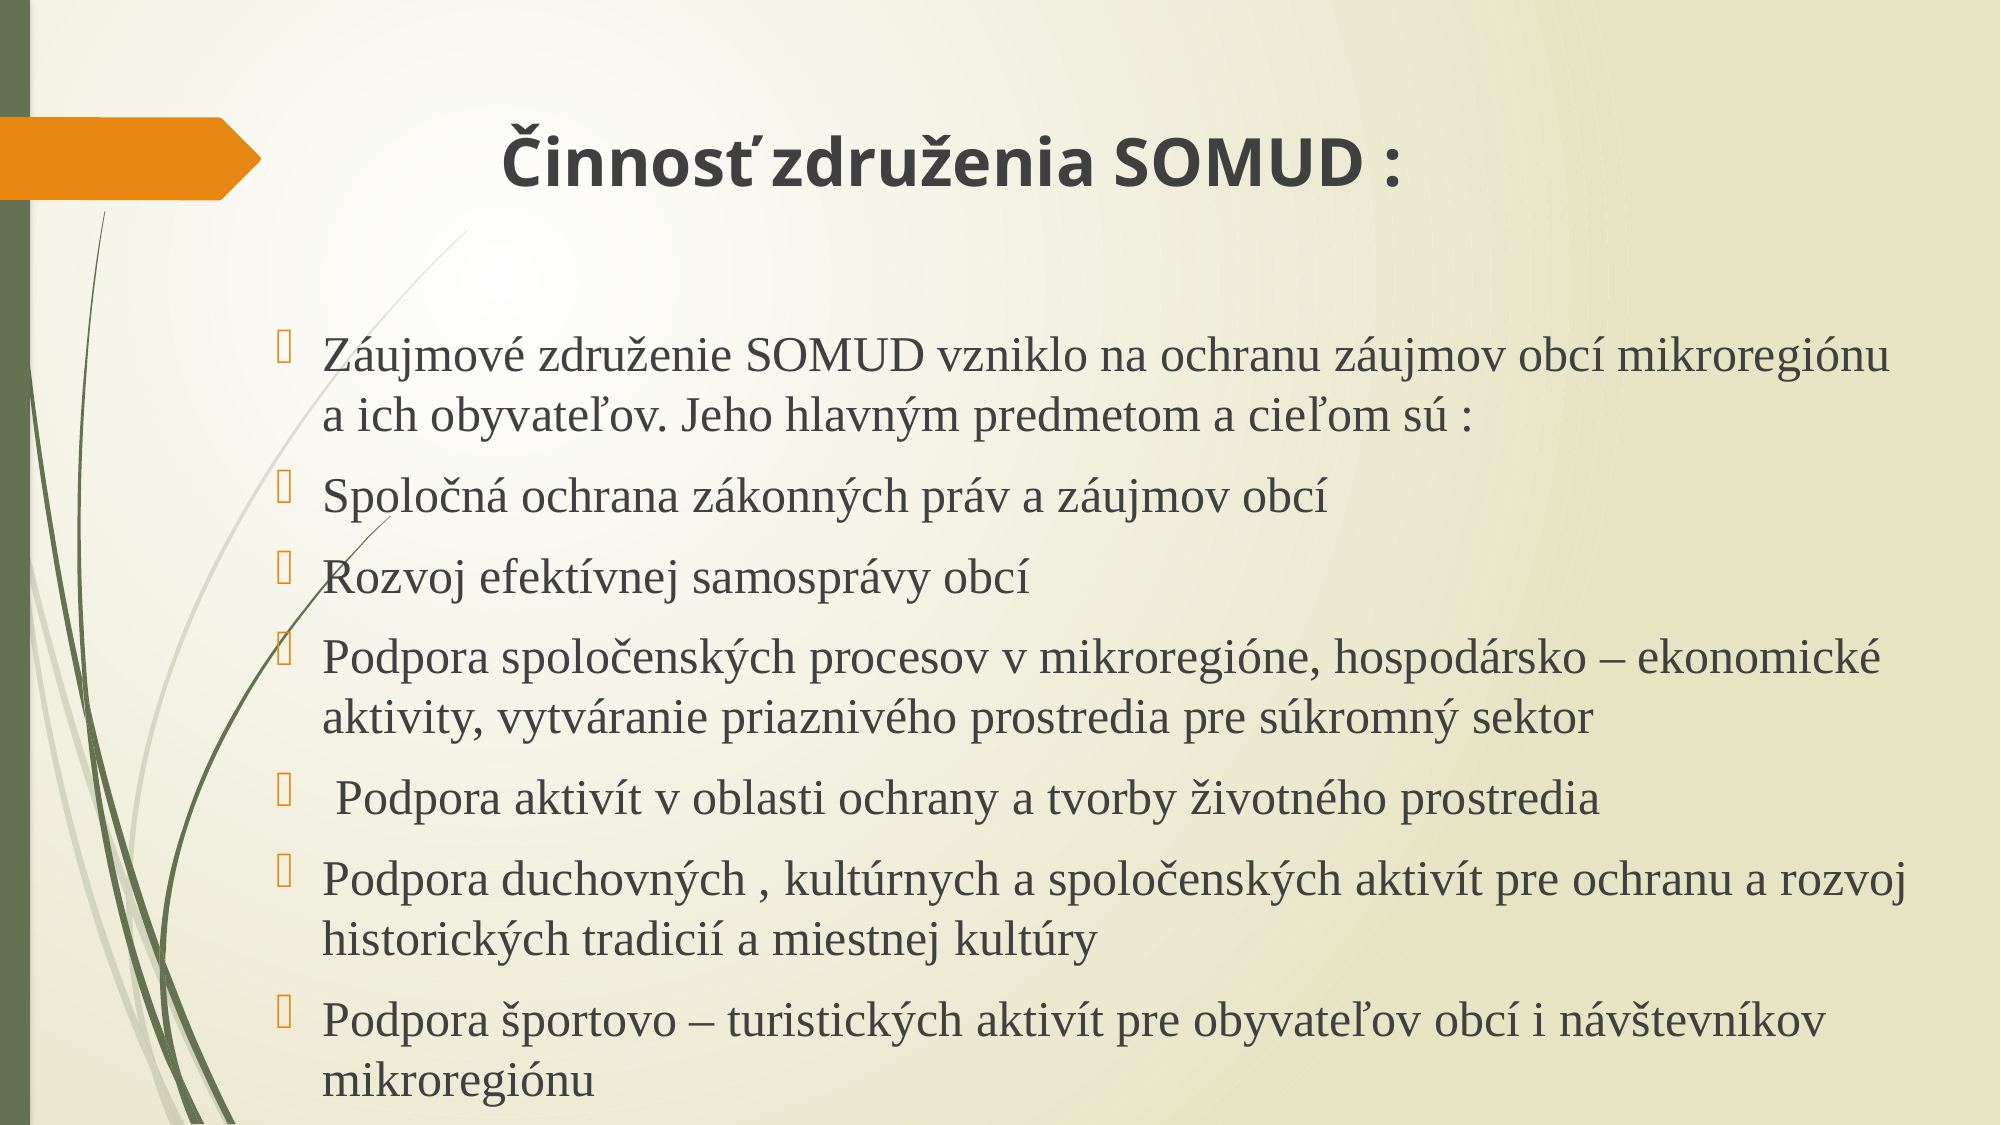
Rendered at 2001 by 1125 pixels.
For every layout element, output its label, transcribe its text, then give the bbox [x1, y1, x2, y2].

title [425, 19, 1888, 111]
list Činnosť združenia SOMUD : Záujmové združenie SOMUD vzniklo na ochranu záujmov obcí mikroregiónu a ich obyvateľov. Jeho hlavným predmetom a cieľom sú : Spoločná ochrana zákonných práv a záujmov obcí Rozvoj efektívnej samosprávy obcí Podpora spoločenských procesov v mikroregióne, hospodársko – ekonomické aktivity, vytváranie priaznivého prostredia pre súkromný sektor Podpora aktivít v oblasti ochrany a tvorby životného prostredia Podpora duchovných , kultúrnych a spoločenských aktivít pre ochranu a rozvoj historických tradicií a miestnej kultúry Podpora športovo – turistických aktivít pre obyvateľov obcí i návštevníkov mikroregiónu [185, 111, 1938, 1125]
